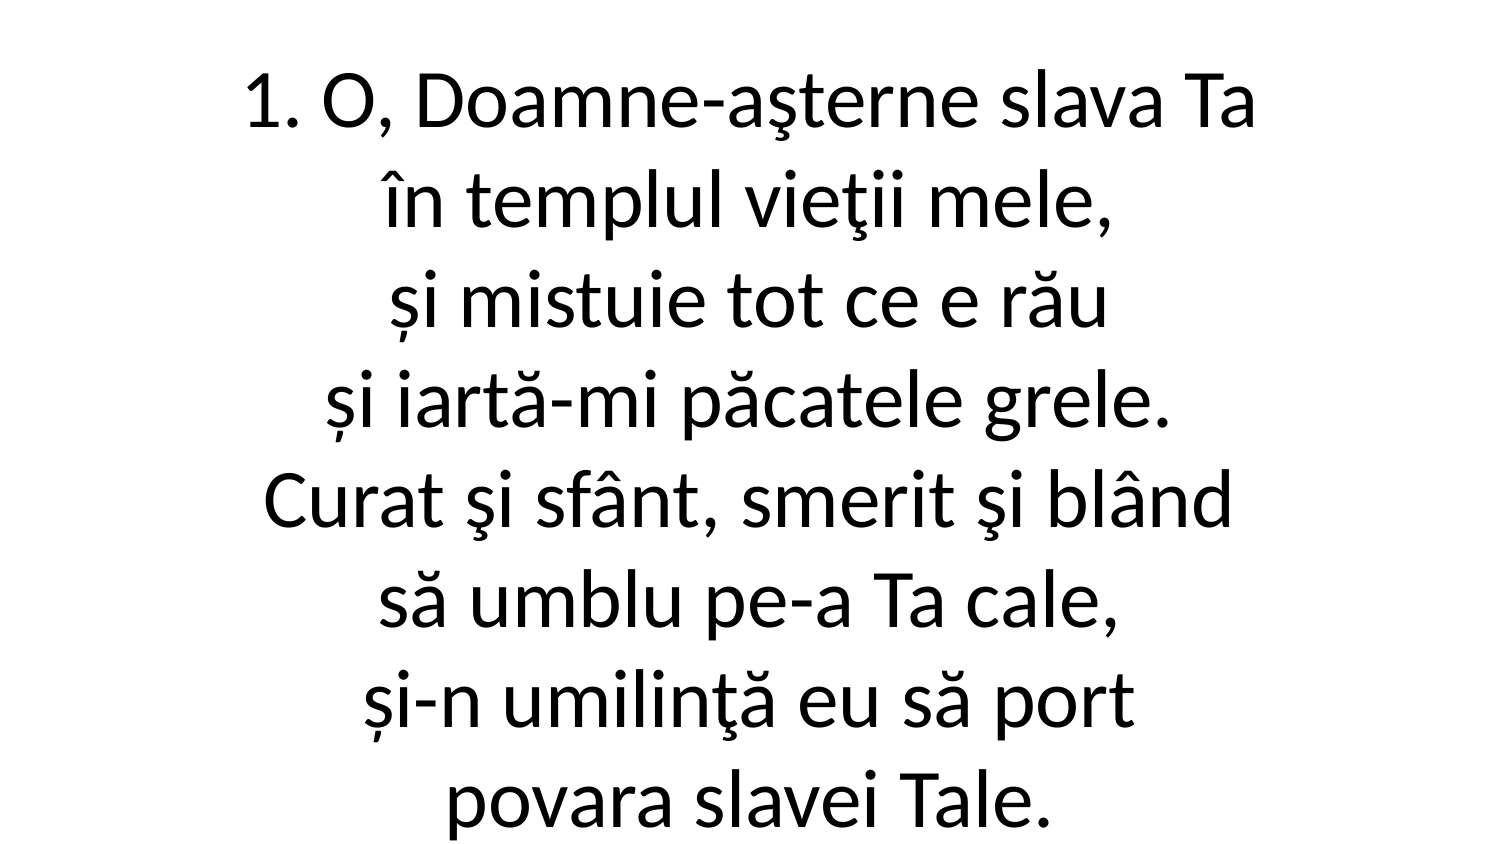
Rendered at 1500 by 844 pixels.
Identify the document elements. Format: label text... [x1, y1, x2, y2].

text_box 1. O, Doamne-aşterne slava Ta în templul vieţii mele, și mistuie tot ce e rău și iartă-mi păcatele grele. Curat şi sfânt, smerit şi blând să umblu pe-a Ta cale, și-n umilinţă eu să port povara slavei Tale. [225, 0, 1275, 844]
